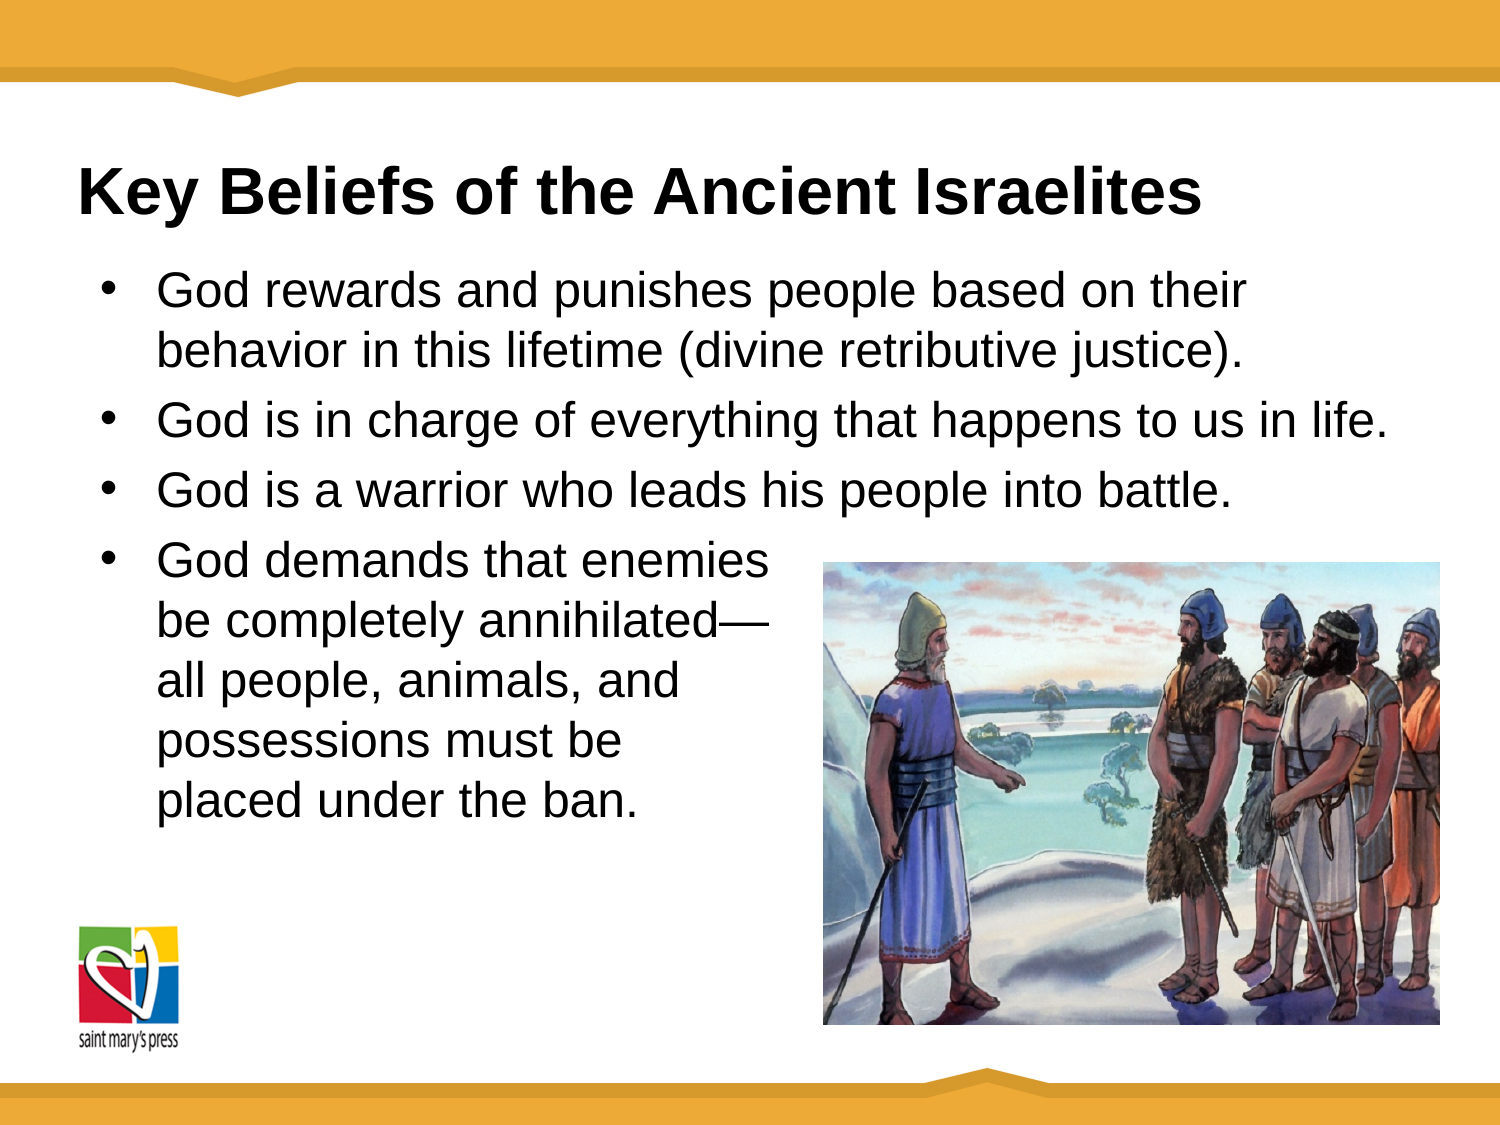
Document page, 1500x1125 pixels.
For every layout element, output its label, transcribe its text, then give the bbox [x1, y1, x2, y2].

title Key Beliefs of the Ancient Israelites [62, 125, 1450, 250]
list God rewards and punishes people based on their behavior in this lifetime (divine retributive justice). God is in charge of everything that happens to us in life. God is a warrior who leads his people into battle. God demands that enemies be completely annihilated— all people, animals, and possessions must be placed under the ban. [84, 249, 1448, 1000]
picture [0, 0, 1500, 1125]
